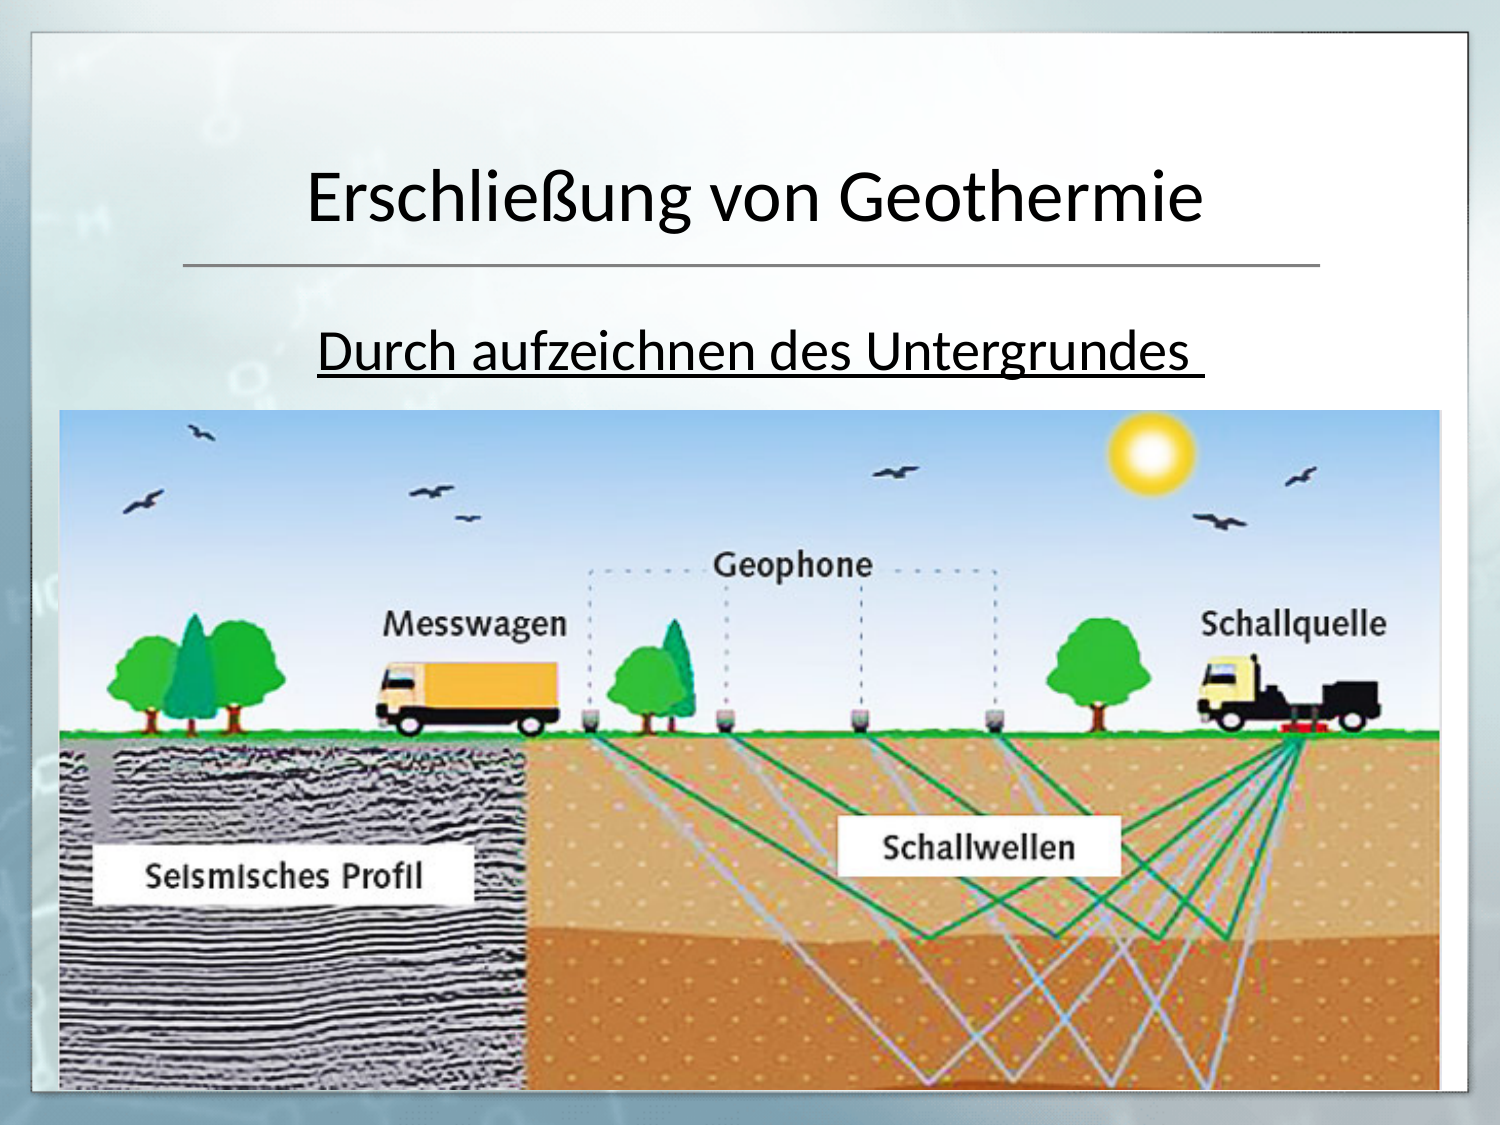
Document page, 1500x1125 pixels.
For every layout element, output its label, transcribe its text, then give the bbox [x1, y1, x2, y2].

picture [0, 0, 1500, 1125]
list Durch aufzeichnen des Untergrundes [46, 304, 1476, 1125]
title Erschließung von Geothermie [70, 105, 1442, 279]
picture [58, 409, 1442, 1090]
